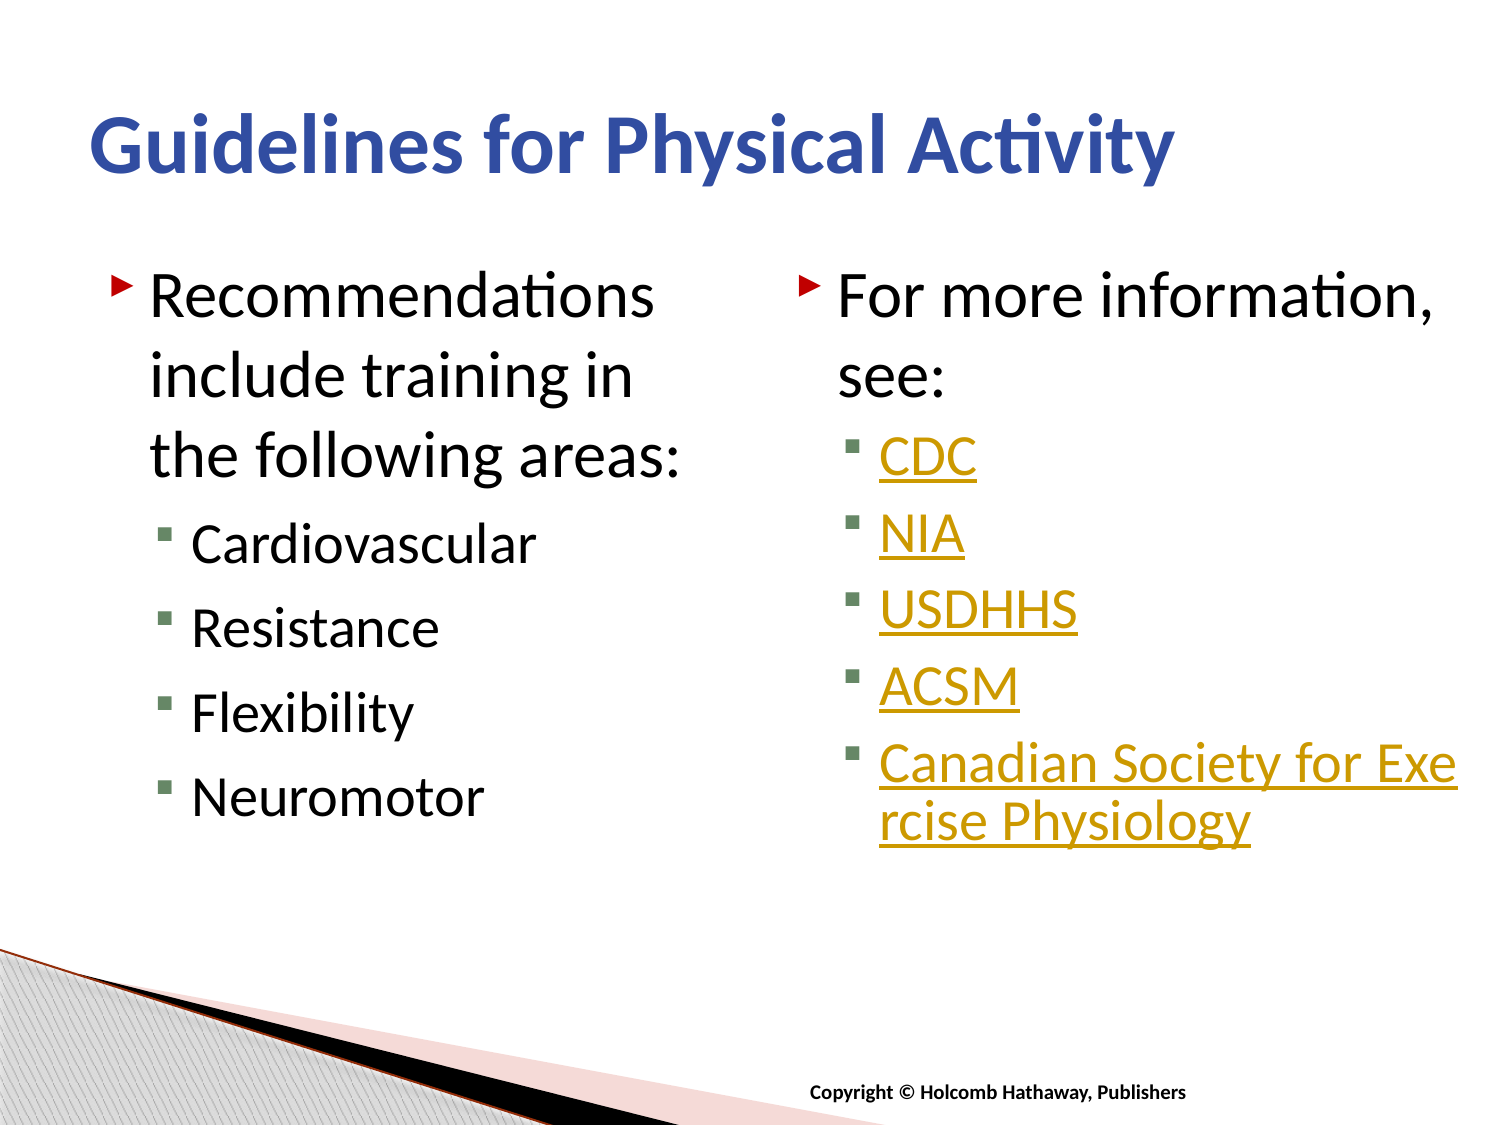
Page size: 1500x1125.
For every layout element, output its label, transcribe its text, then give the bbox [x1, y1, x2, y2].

title Guidelines for Physical Activity [75, 45, 1425, 233]
footer Copyright © Holcomb Hathaway, Publishers [718, 1051, 1206, 1112]
list For more information, see: CDC NIA USDHHS ACSM Canadian Society for Exercise Physiology [762, 243, 1476, 1046]
list Recommendations include training in the following areas: Cardiovascular Resistance Flexibility Neuromotor [75, 243, 738, 986]
